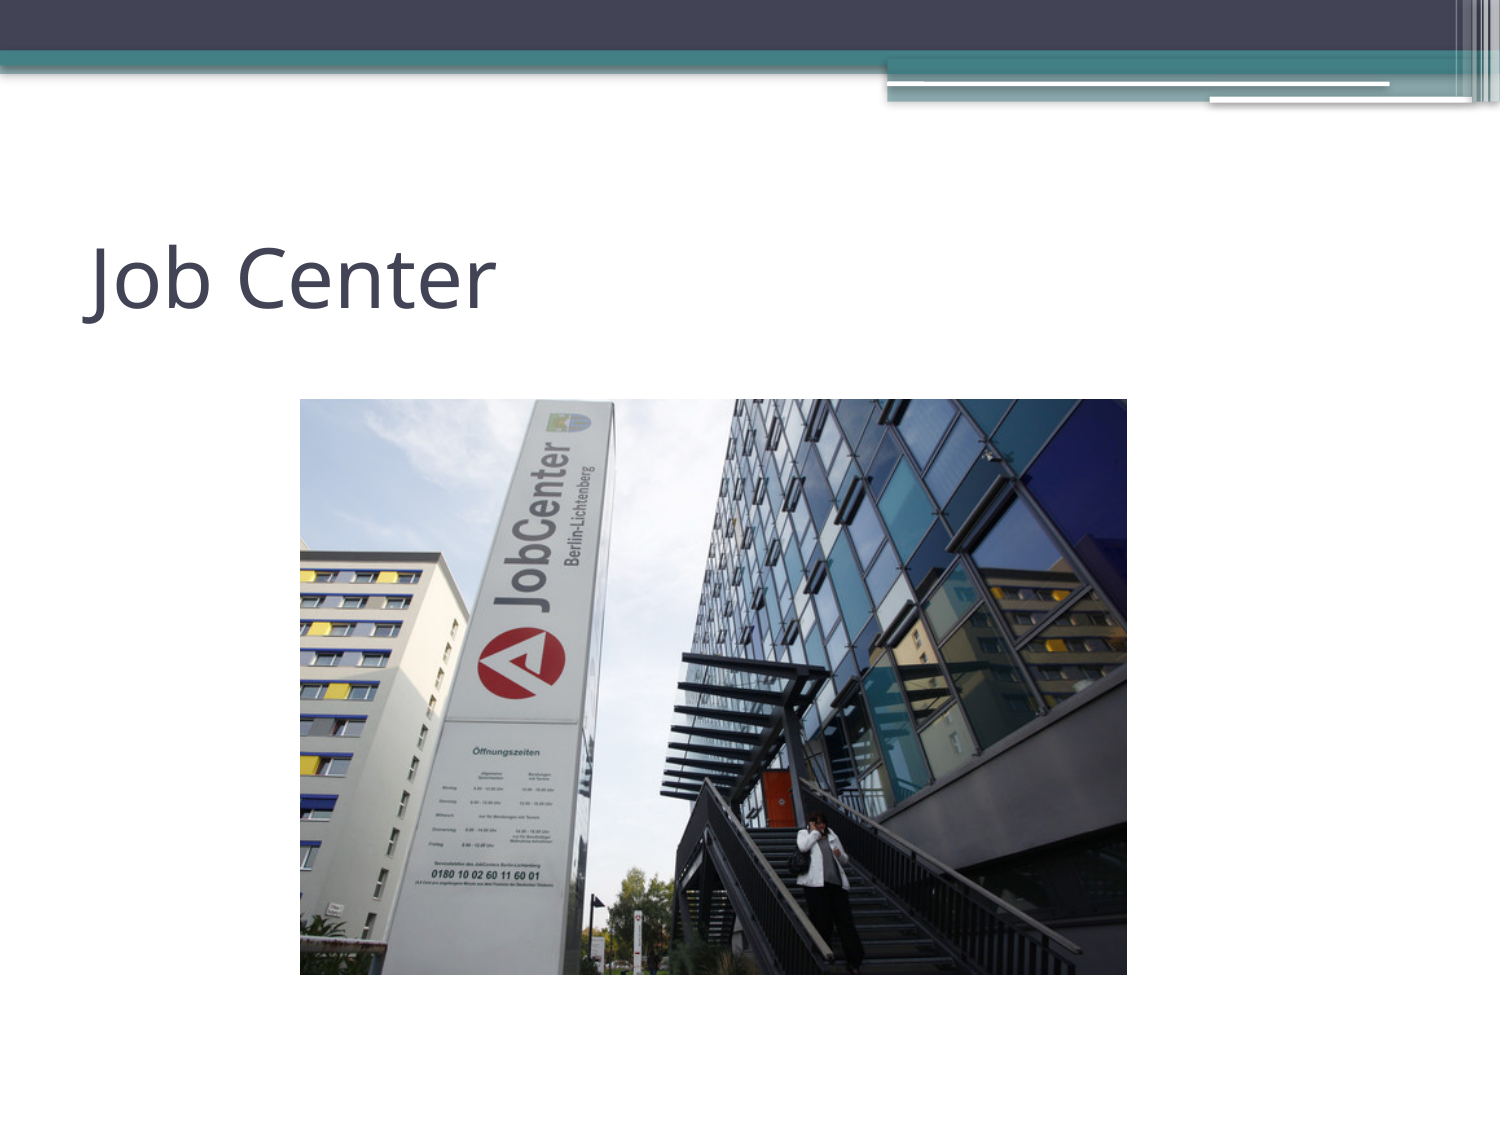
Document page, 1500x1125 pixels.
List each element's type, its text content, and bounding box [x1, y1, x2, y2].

picture [299, 399, 1127, 976]
title Job Center [75, 187, 1425, 363]
